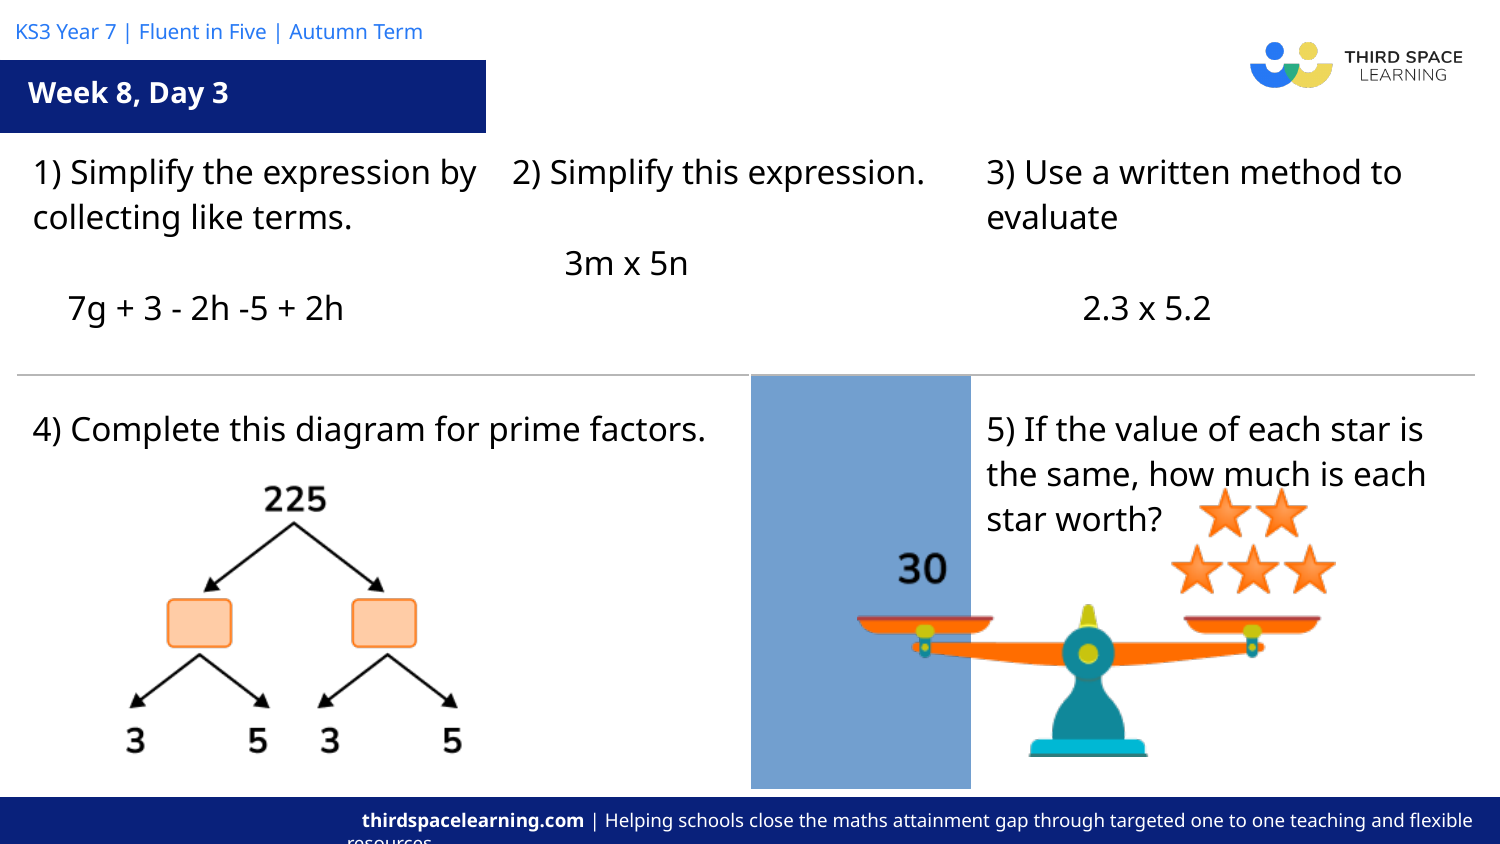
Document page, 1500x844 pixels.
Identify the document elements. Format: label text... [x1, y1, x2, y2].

table_header 2) Simplify this expression. 3m x 5n [498, 142, 971, 374]
picture [125, 478, 463, 767]
table_cell 4) Complete this diagram for prime factors. [19, 376, 749, 788]
table_cell 5) If the value of each star is the same, how much is each star worth? [972, 376, 1474, 788]
picture [857, 487, 1337, 757]
table_header 3) Use a written method to evaluate 2.3 x 5.2 [972, 142, 1474, 374]
table_header 1) Simplify the expression by collecting like terms. 7g + 3 - 2h -5 + 2h [19, 142, 496, 374]
picture [1250, 33, 1465, 99]
text_box Week 8, Day 3 [13, 59, 383, 125]
